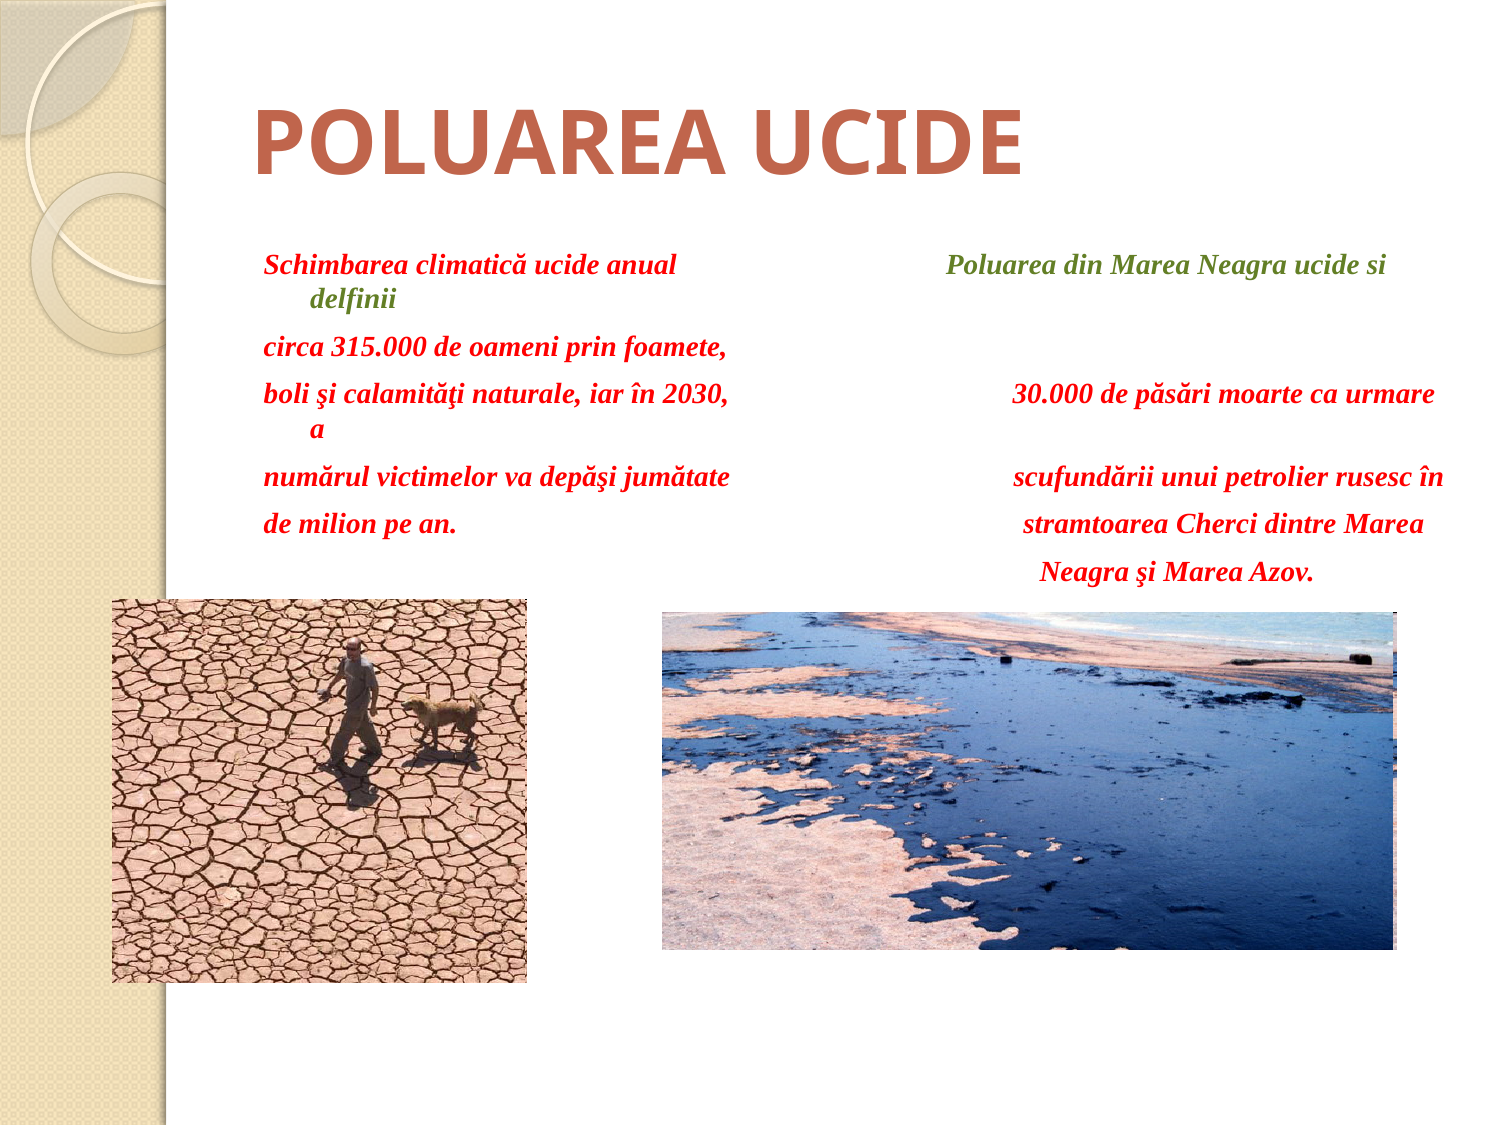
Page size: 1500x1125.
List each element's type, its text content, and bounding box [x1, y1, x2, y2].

list Schimbarea climatică ucide anual Poluarea din Marea Neagra ucide si delfinii circa 315.000 de oameni prin foamete, boli şi calamităţi naturale, iar în 2030, 30.000 de păsări moarte ca urmare a numărul victimelor va depăşi jumătate scufundării unui petrolier rusesc în de milion pe an. stramtoarea Cherci dintre Marea Neagra şi Marea Azov. [235, 237, 1466, 1025]
picture [662, 612, 1398, 950]
title POLUAREA UCIDE [235, 45, 1466, 233]
picture [112, 599, 527, 983]
